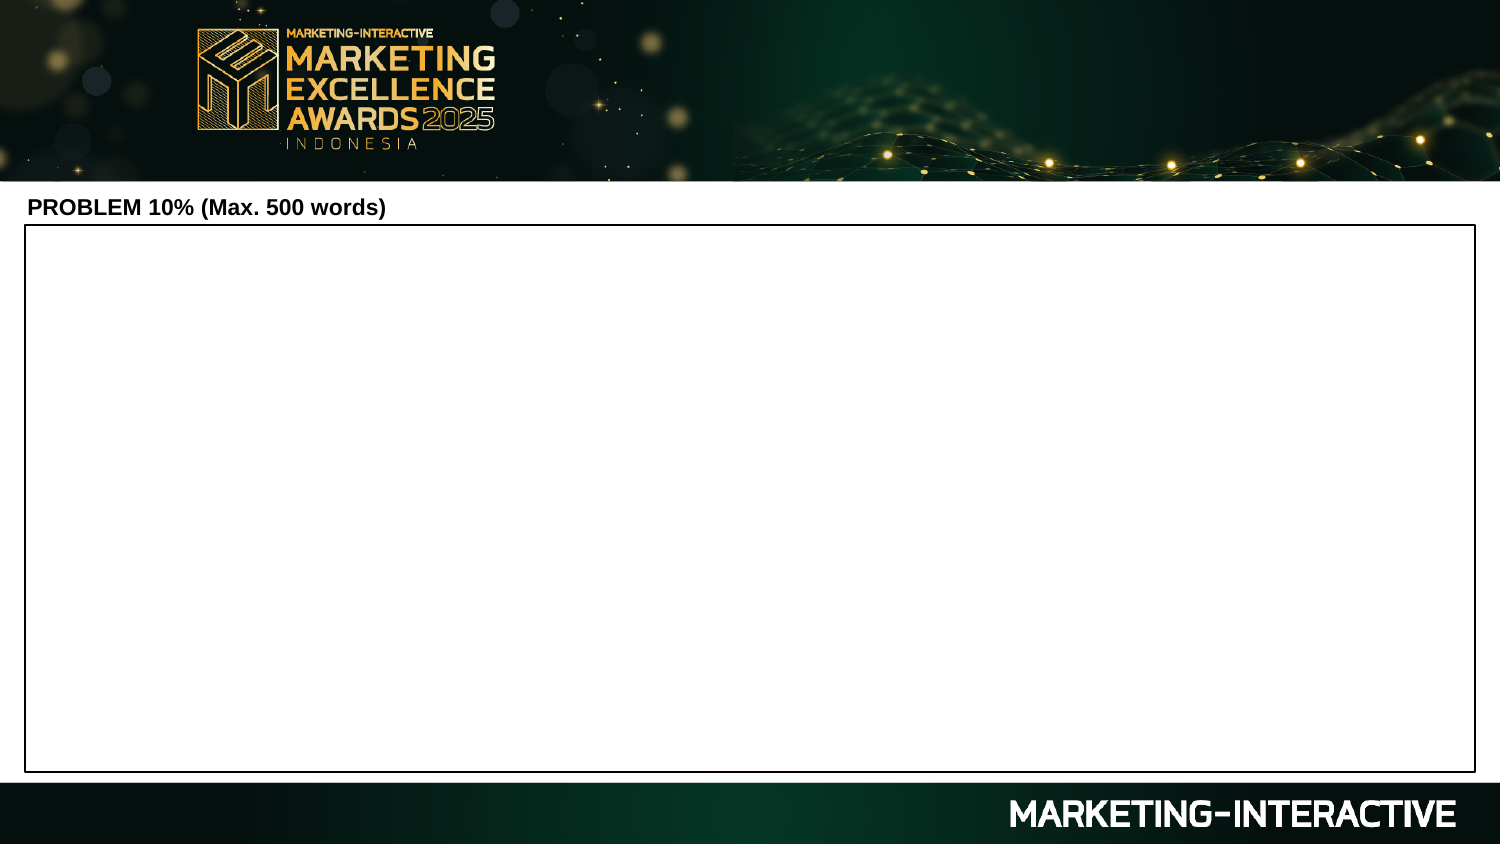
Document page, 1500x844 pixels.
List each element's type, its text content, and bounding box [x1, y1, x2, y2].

text_box PROBLEM 10% (Max. 500 words) [12, 180, 1413, 228]
picture [0, 0, 1500, 844]
text_box [23, 223, 1477, 774]
